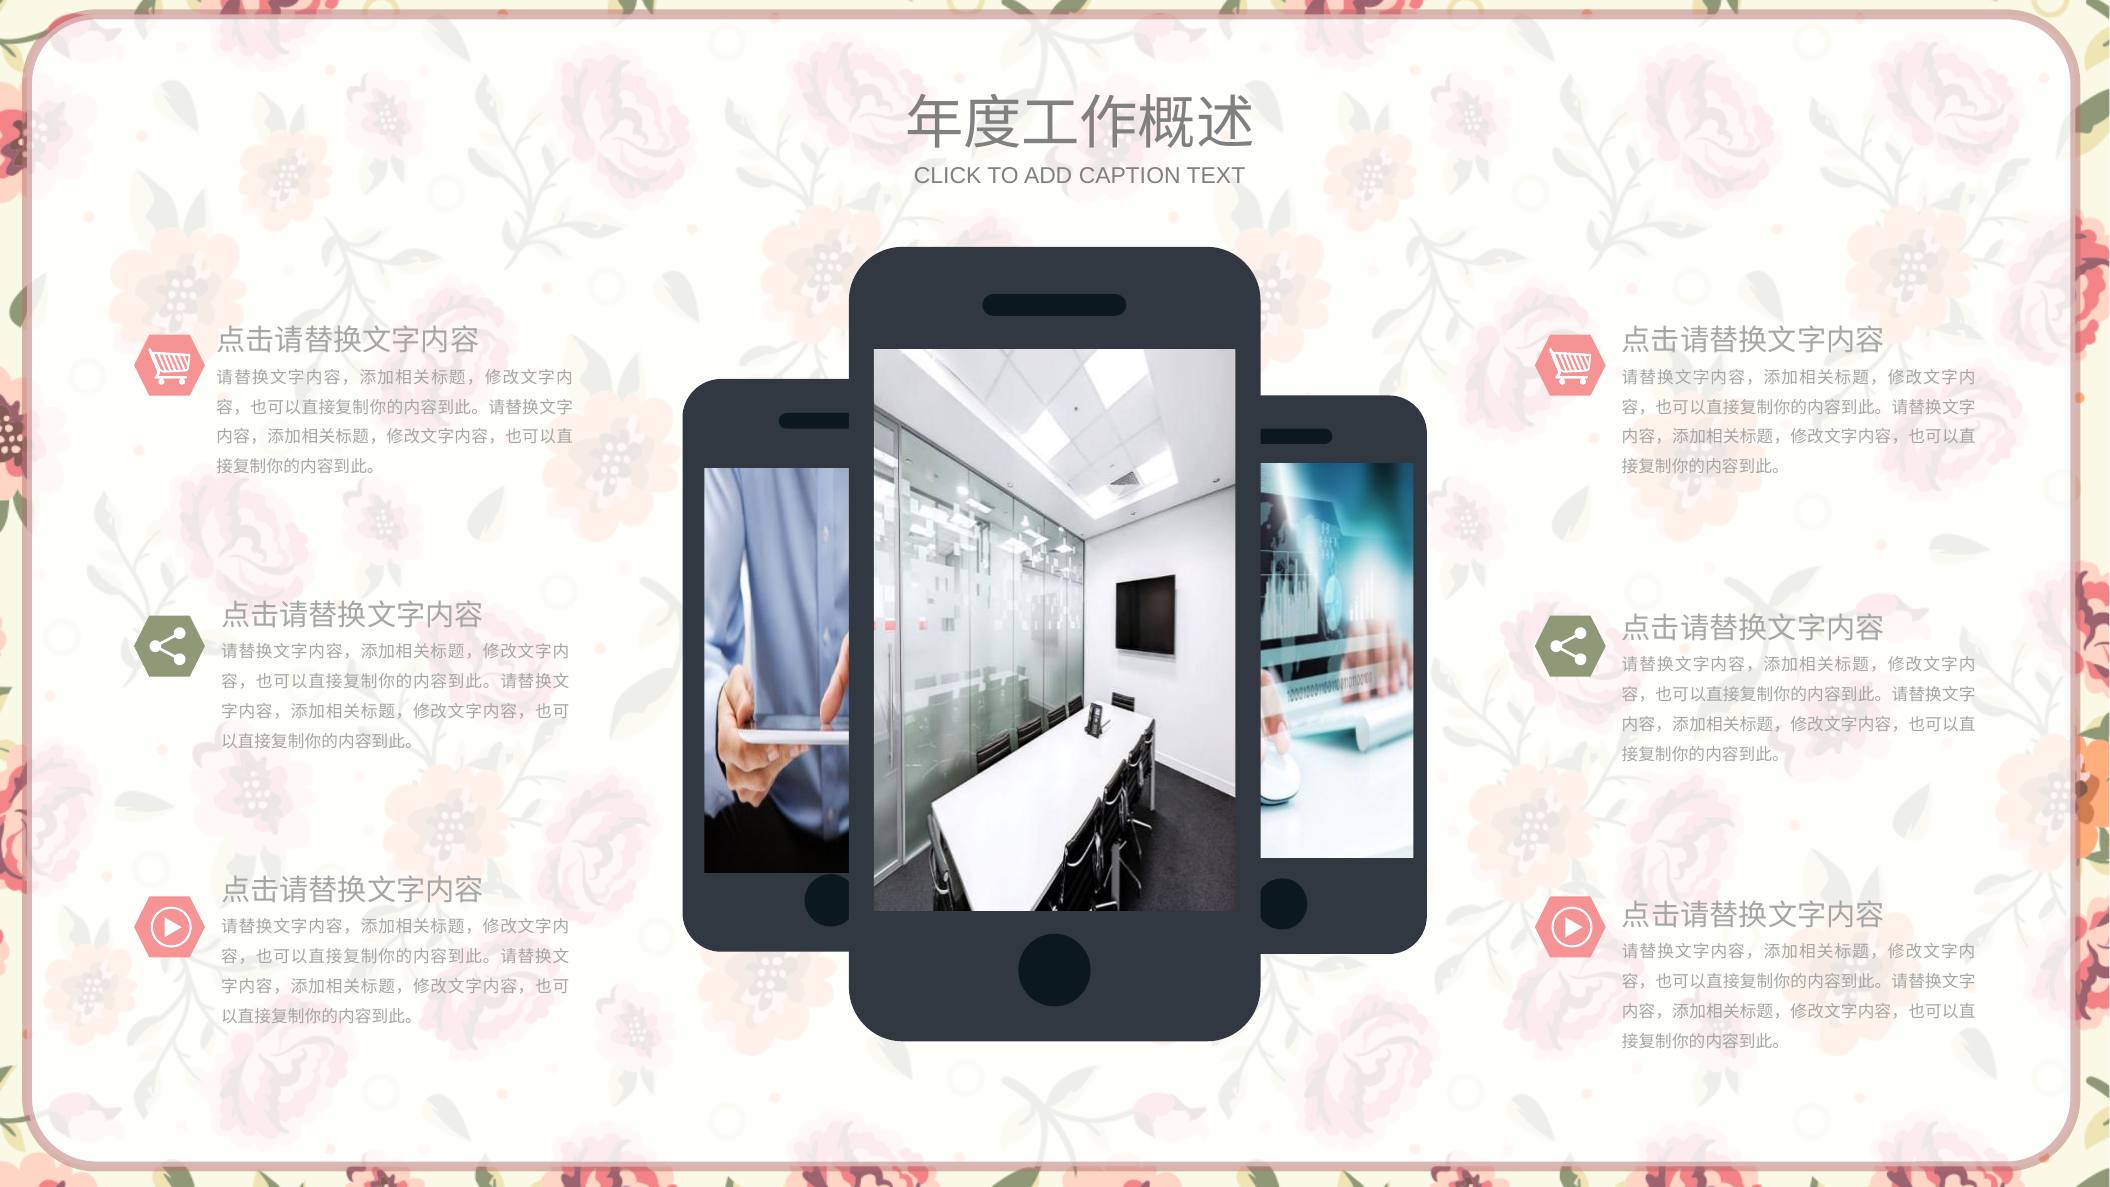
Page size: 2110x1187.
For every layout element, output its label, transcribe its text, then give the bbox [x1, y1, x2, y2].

text_box 点击请替换文字内容 请替换文字内容，添加相关标题，修改文字内容，也可以直接复制你的内容到此。请替换文字内容，添加相关标题，修改文字内容，也可以直接复制你的内容到此。 [1621, 896, 1976, 1052]
text_box 点击请替换文字内容 请替换文字内容，添加相关标题，修改文字内容，也可以直接复制你的内容到此。请替换文字内容，添加相关标题，修改文字内容，也可以直接复制你的内容到此。 [1621, 321, 1976, 477]
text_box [134, 334, 205, 396]
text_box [134, 615, 205, 677]
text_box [134, 896, 205, 958]
text_box 点击请替换文字内容 请替换文字内容，添加相关标题，修改文字内容，也可以直接复制你的内容到此。请替换文字内容，添加相关标题，修改文字内容，也可以直接复制你的内容到此。 [1621, 608, 1976, 764]
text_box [682, 378, 848, 954]
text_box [1534, 896, 1606, 958]
text_box 点击请替换文字内容 请替换文字内容，添加相关标题，修改文字内容，也可以直接复制你的内容到此。请替换文字内容，添加相关标题，修改文字内容，也可以直接复制你的内容到此。 [221, 596, 570, 752]
text_box 点击请替换文字内容 请替换文字内容，添加相关标题，修改文字内容，也可以直接复制你的内容到此。请替换文字内容，添加相关标题，修改文字内容，也可以直接复制你的内容到此。 [221, 871, 570, 1027]
text_box 点击请替换文字内容 请替换文字内容，添加相关标题，修改文字内容，也可以直接复制你的内容到此。请替换文字内容，添加相关标题，修改文字内容，也可以直接复制你的内容到此。 [216, 321, 574, 477]
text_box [848, 246, 1261, 1042]
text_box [1534, 615, 1606, 677]
picture [0, 0, 2110, 1187]
text_box 年度工作概述 [890, 85, 1270, 156]
text_box CLICK TO ADD CAPTION TEXT [890, 160, 1270, 188]
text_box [1534, 334, 1606, 396]
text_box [1261, 378, 1427, 954]
